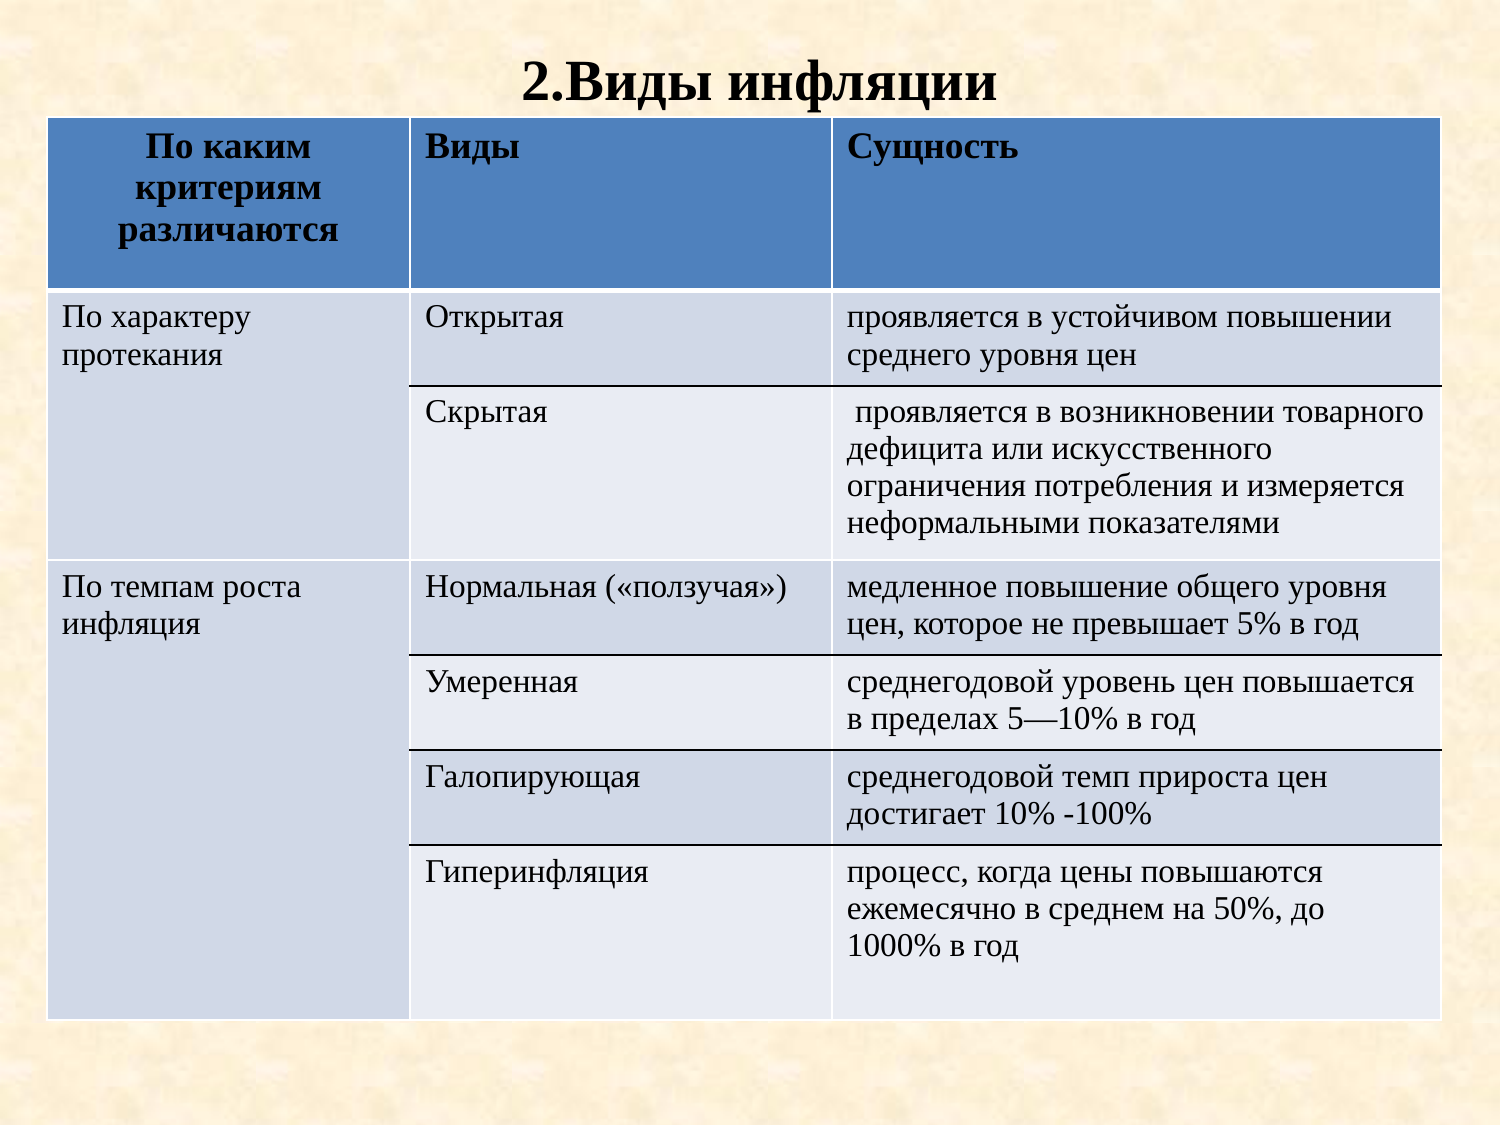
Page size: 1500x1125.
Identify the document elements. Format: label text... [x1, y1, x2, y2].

table_cell По характеру протекания [48, 293, 409, 559]
table_cell Умеренная [411, 656, 831, 749]
table_cell проявляется в возникновении товарного дефицита или искусственного ограничения потребления и измеряется неформальными показателями [833, 387, 1440, 559]
table_cell Нормальная («ползучая») [411, 561, 831, 654]
text_box 2.Виды инфляции [506, 35, 1028, 116]
table_cell Открытая [411, 293, 831, 385]
table_cell Гиперинфляция [411, 846, 831, 1019]
table_cell По темпам роста инфляция [48, 561, 409, 1019]
table_cell медленное повышение общего уровня цен, которое не превышает 5% в год [833, 561, 1440, 654]
table_cell Галопирующая [411, 751, 831, 844]
table_cell процесс, когда цены повышаются ежемесячно в среднем на 50%, до 1000% в год [833, 846, 1440, 1019]
table_header Сущность [833, 118, 1440, 288]
table_header По каким критериям различаются [48, 118, 409, 288]
table_cell проявляется в устойчивом повышении среднего уровня цен [833, 293, 1440, 385]
table_cell среднегодовой темп прироста цен достигает 10% -100% [833, 751, 1440, 844]
picture [0, 0, 1500, 1125]
table_cell среднегодовой уровень цен повышается в пределах 5—10% в год [833, 656, 1440, 749]
table_cell Скрытая [411, 387, 831, 559]
table_header Виды [411, 118, 831, 288]
